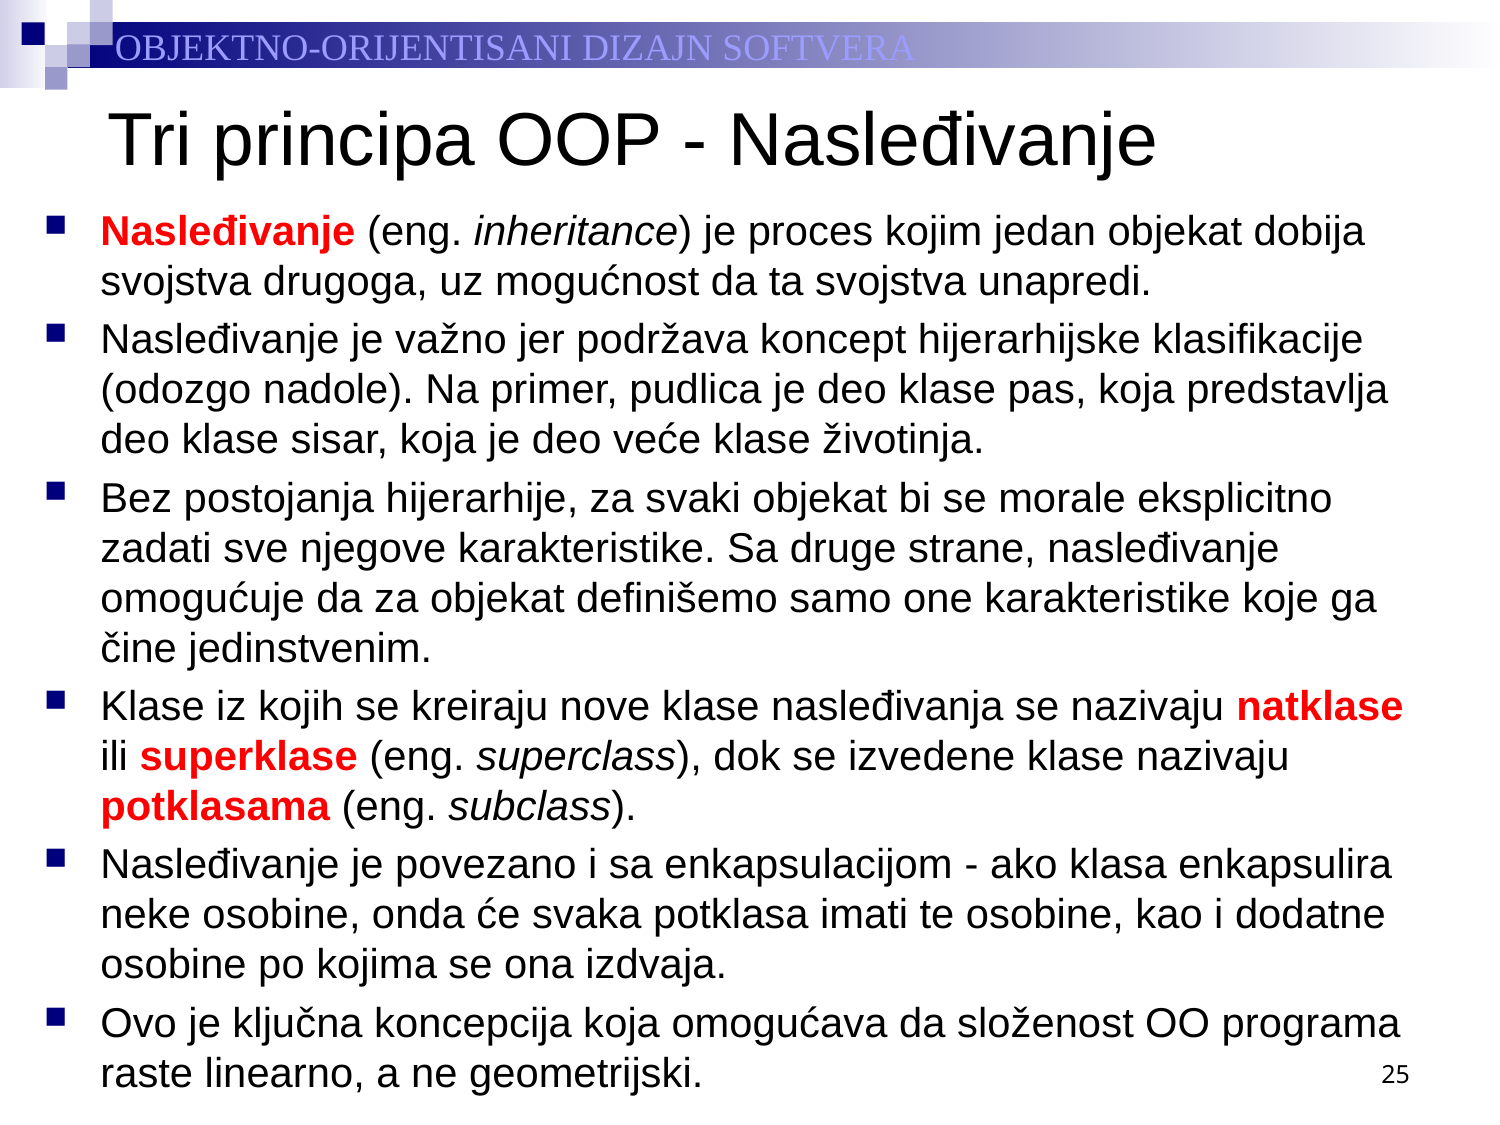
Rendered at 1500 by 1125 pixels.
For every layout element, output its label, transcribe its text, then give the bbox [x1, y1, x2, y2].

text_box Nasleđivanje (eng. inheritance) je proces kojim jedan objekat dobija svojstva drugoga, uz mogućnost da ta svojstva unapredi. Nasleđivanje je važno jer podržava koncept hijerarhijske klasifikacije (odozgo nadole). Na primer, pudlica je deo klase pas, koja predstavlja deo klase sisar, koja je deo veće klase životinja. Bez postojanja hijerarhije, za svaki objekat bi se morale eksplicitno zadati sve njegove karakteristike. Sa druge strane, nasleđivanje omogućuje da za objekat definišemo samo one karakteristike koje ga čine jedinstvenim. Klase iz kojih se kreiraju nove klase nasleđivanja se nazivaju natklase ili superklase (eng. superclass), dok se izvedene klase nazivaju potklasama (eng. subclass). Nasleđivanje je povezano i sa enkapsulacijom - ako klasa enkapsulira neke osobine, onda će svaka potklasa imati te osobine, kao i dodatne osobine po kojima se ona izdvaja. Ovo je ključna koncepcija koja omogućava da složenost OO programa raste linearno, a ne geometrijski. [29, 196, 1436, 1106]
slide_number 25 [1074, 1024, 1426, 1101]
title Tri principa OOP - Nasleđivanje [92, 75, 1294, 196]
